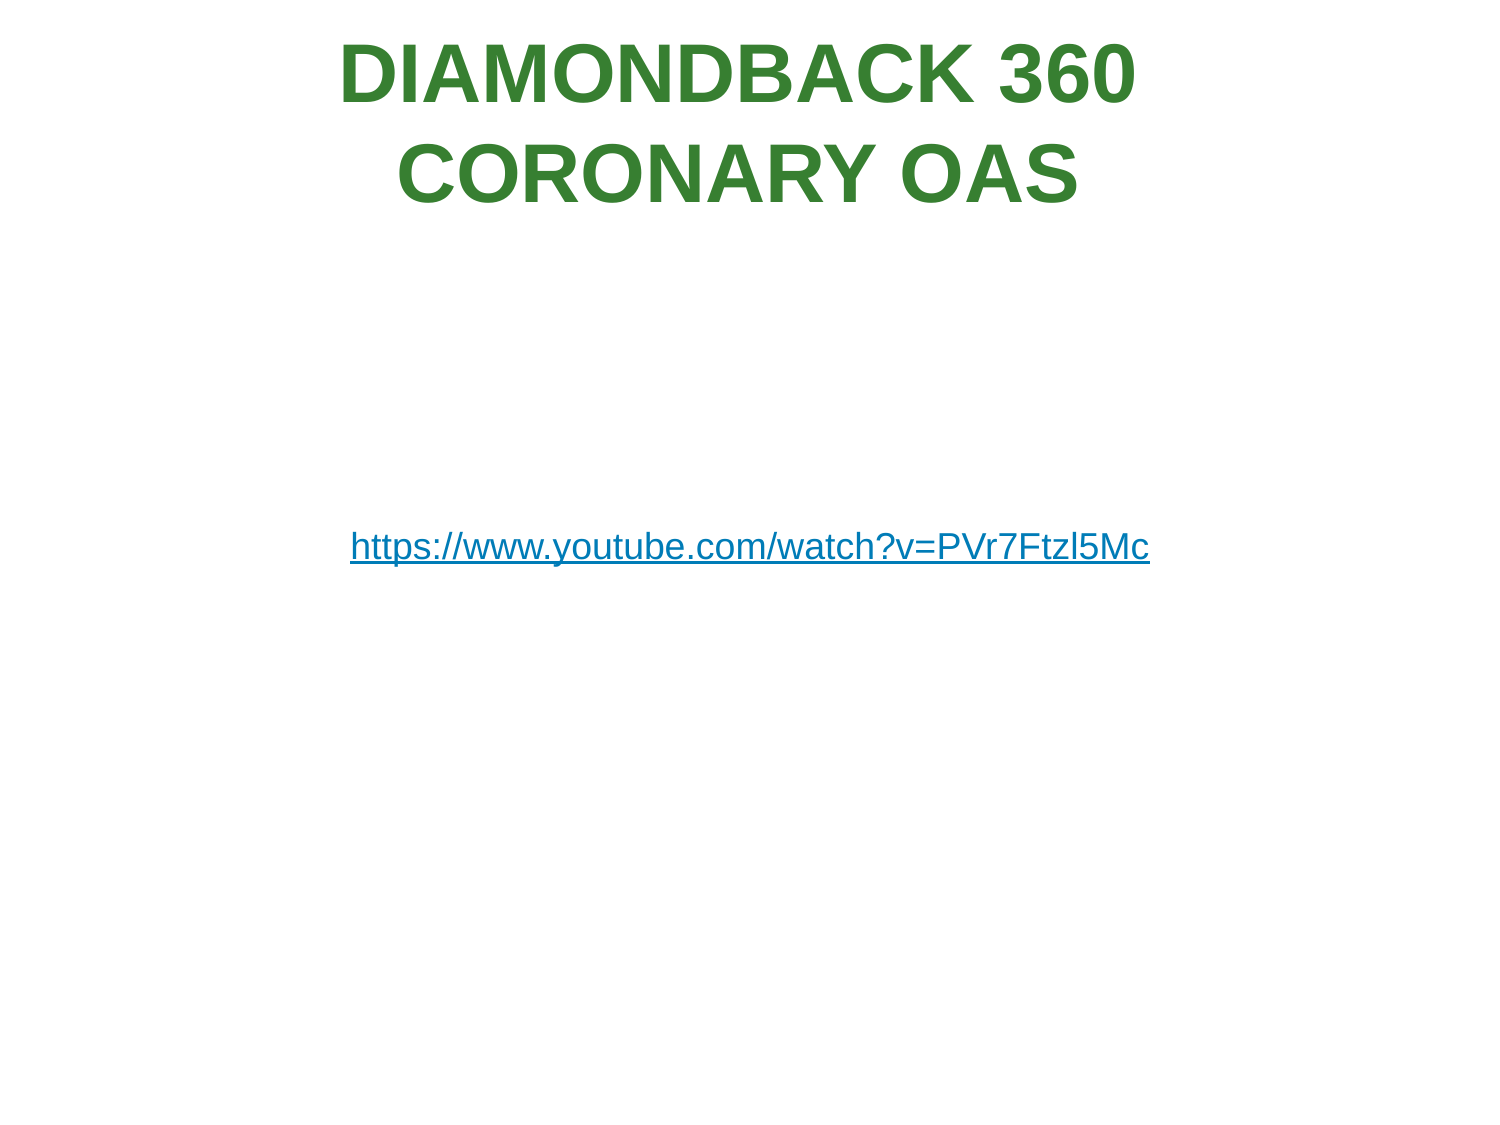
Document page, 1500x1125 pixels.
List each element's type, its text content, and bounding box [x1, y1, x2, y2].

text_box https://www.youtube.com/watch?v=PVr7Ftzl5Mc [281, 514, 1219, 620]
text_box DIAMONDBACK 360 CORONARY OAS [74, 75, 1425, 263]
